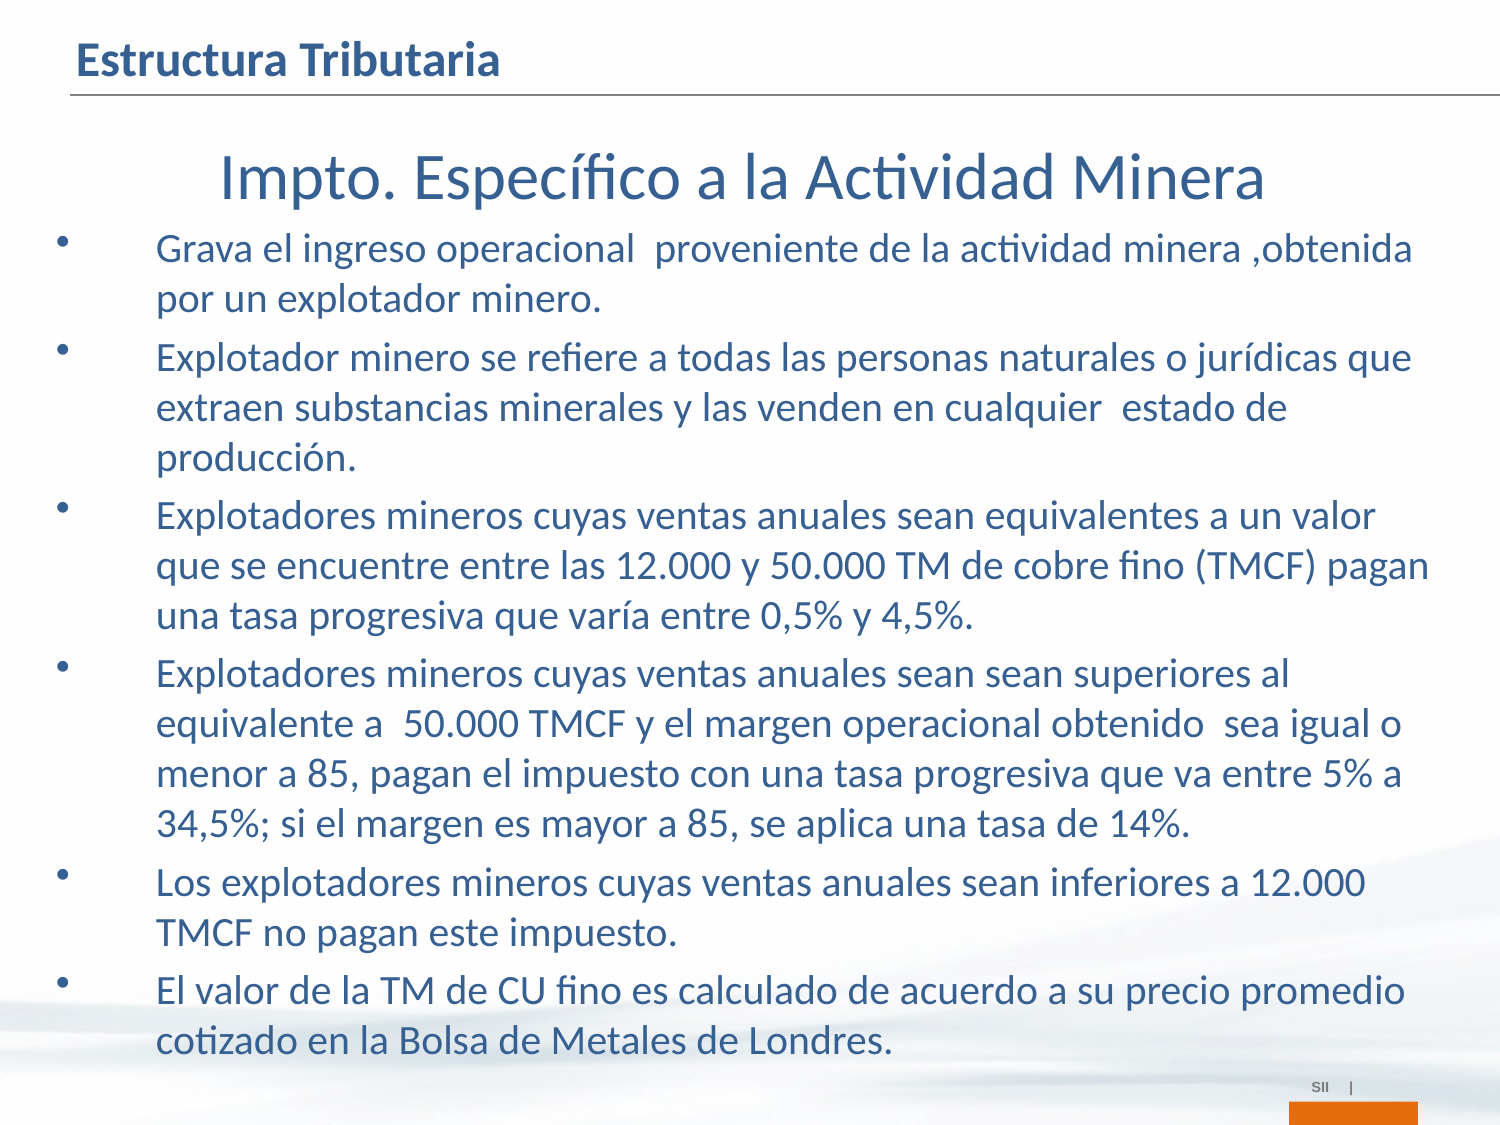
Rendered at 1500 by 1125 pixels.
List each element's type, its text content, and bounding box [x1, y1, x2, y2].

text_box Estructura Tributaria [61, 18, 517, 94]
text_box SII | [1257, 1071, 1376, 1103]
picture [0, 0, 1500, 1125]
text_box Impto. Específico a la Actividad Minera Grava el ingreso operacional proveniente de la actividad minera ,obtenida por un explotador minero. Explotador minero se refiere a todas las personas naturales o jurídicas que extraen substancias minerales y las venden en cualquier estado de producción. Explotadores mineros cuyas ventas anuales sean equivalentes a un valor que se encuentre entre las 12.000 y 50.000 TM de cobre fino (TMCF) pagan una tasa progresiva que varía entre 0,5% y 4,5%. Explotadores mineros cuyas ventas anuales sean sean superiores al equivalente a 50.000 TMCF y el margen operacional obtenido sea igual o menor a 85, pagan el impuesto con una tasa progresiva que va entre 5% a 34,5%; si el margen es mayor a 85, se aplica una tasa de 14%. Los explotadores mineros cuyas ventas anuales sean inferiores a 12.000 TMCF no pagan este impuesto. El valor de la TM de CU fino es calculado de acuerdo a su precio promedio cotizado en la Bolsa de Metales de Londres. [41, 125, 1462, 1071]
text_box [1287, 1099, 1420, 1125]
